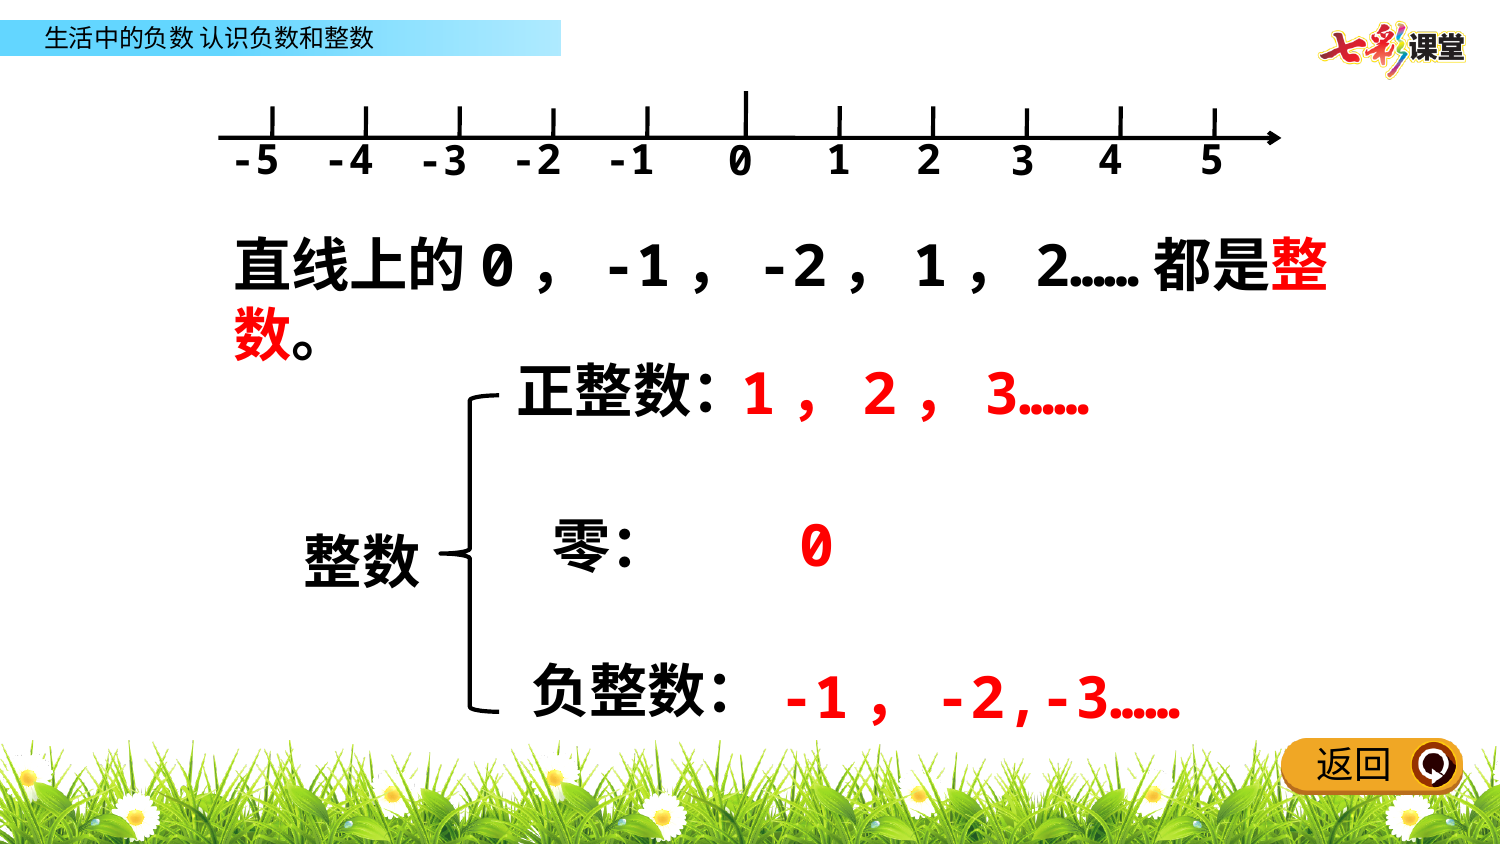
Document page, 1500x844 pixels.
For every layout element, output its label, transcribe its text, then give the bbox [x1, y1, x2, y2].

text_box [218, 90, 1282, 192]
text_box 正整数： [501, 346, 830, 432]
picture [0, 740, 1500, 844]
text_box 零： [537, 501, 866, 587]
text_box 1，2，3…… [726, 348, 1237, 434]
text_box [288, 395, 513, 712]
text_box 负整数： [516, 646, 845, 731]
picture [1316, 20, 1468, 80]
text_box 直线上的0，-1，-2，1，2……都是整数。 [218, 220, 1373, 376]
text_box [1281, 733, 1464, 795]
text_box -1，-2,-3…… [764, 653, 1310, 738]
text_box 0 [784, 500, 1055, 586]
